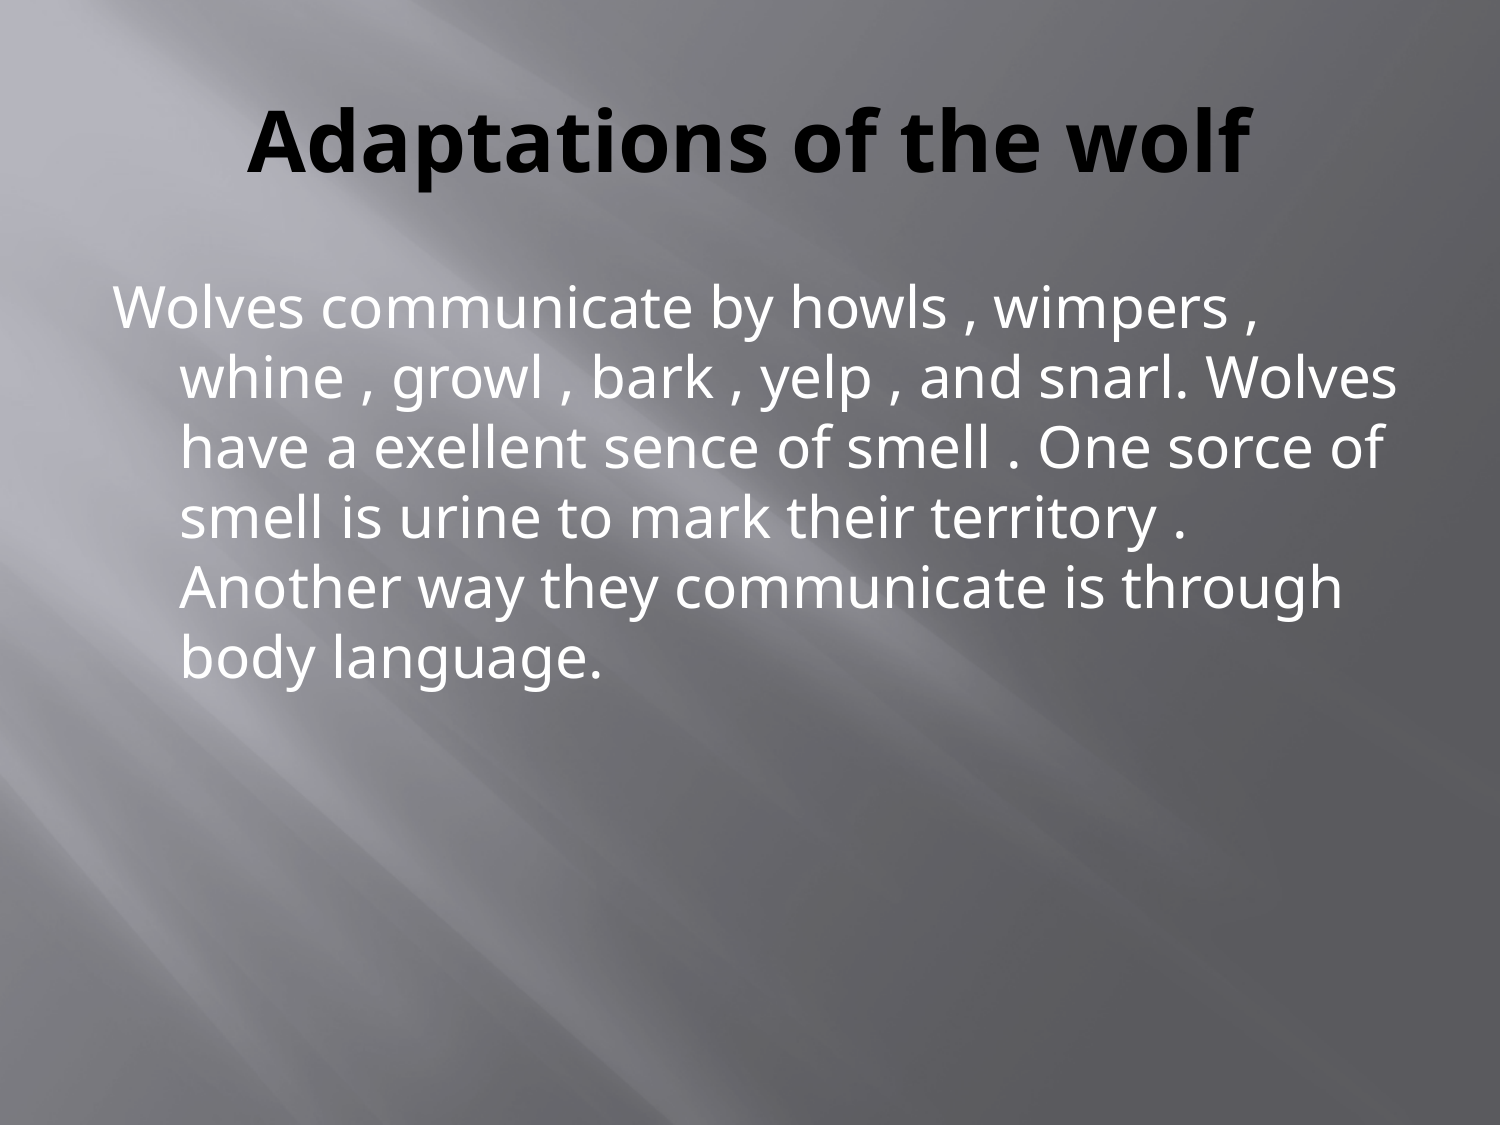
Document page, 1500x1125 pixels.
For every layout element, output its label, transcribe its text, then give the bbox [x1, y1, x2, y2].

title Adaptations of the wolf [75, 45, 1425, 233]
list Wolves communicate by howls , wimpers , whine , growl , bark , yelp , and snarl. Wolves have a exellent sence of smell . One sorce of smell is urine to mark their territory . Another way they communicate is through body language. [75, 262, 1425, 1035]
